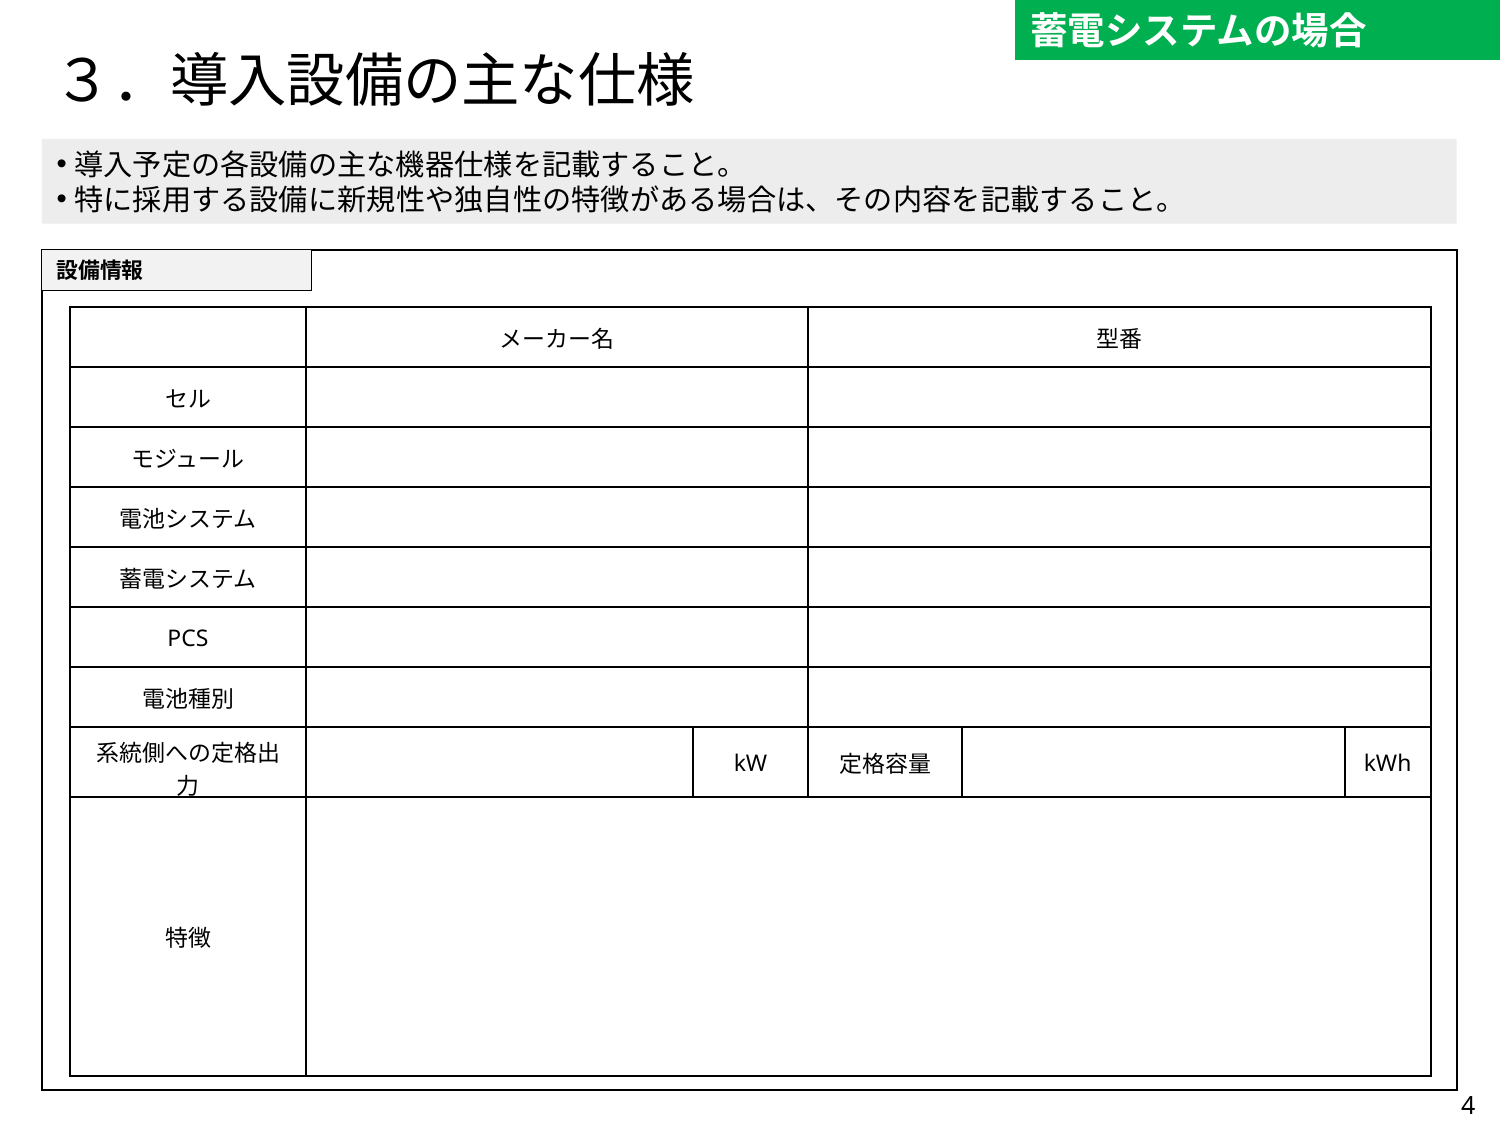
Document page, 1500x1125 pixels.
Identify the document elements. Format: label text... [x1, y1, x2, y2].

table_cell kW [694, 728, 807, 796]
text_box [41, 249, 1458, 1091]
text_box 導入予定の各設備の主な機器仕様を記載すること。 特に採用する設備に新規性や独自性の特徴がある場合は、その内容を記載すること。 [41, 138, 1457, 224]
table_cell モジュール [71, 428, 305, 486]
table_cell 定格容量 [809, 728, 961, 796]
table_cell 特徴 [71, 798, 305, 1075]
table_header [71, 308, 305, 366]
table_cell [307, 798, 1430, 1075]
table_cell 電池種別 [71, 668, 305, 726]
text_box 設備情報 [41, 249, 312, 291]
table_cell [307, 488, 807, 546]
table_cell [307, 428, 807, 486]
table_cell [307, 548, 807, 606]
table_header 型番 [809, 308, 1430, 366]
table_cell [307, 668, 807, 726]
table_cell [809, 428, 1430, 486]
table_cell [809, 548, 1430, 606]
text_box 蓄電システムの場合 [1015, 0, 1500, 60]
table_cell [963, 728, 1344, 796]
table_cell [307, 728, 692, 796]
table_cell PCS [71, 608, 305, 666]
table_cell 系統側への定格出力 [71, 728, 305, 796]
table_cell セル [71, 368, 305, 426]
table_cell [307, 608, 807, 666]
table_cell [307, 368, 807, 426]
table_cell 電池システム [71, 488, 305, 546]
table_cell [809, 488, 1430, 546]
table_header メーカー名 [307, 308, 807, 366]
table_cell [809, 368, 1430, 426]
table_cell kWh [1346, 728, 1430, 796]
table_cell [809, 608, 1430, 666]
table_cell [809, 668, 1430, 726]
table_cell 蓄電システム [71, 548, 305, 606]
title ３．導入設備の主な仕様 [38, 31, 1455, 126]
